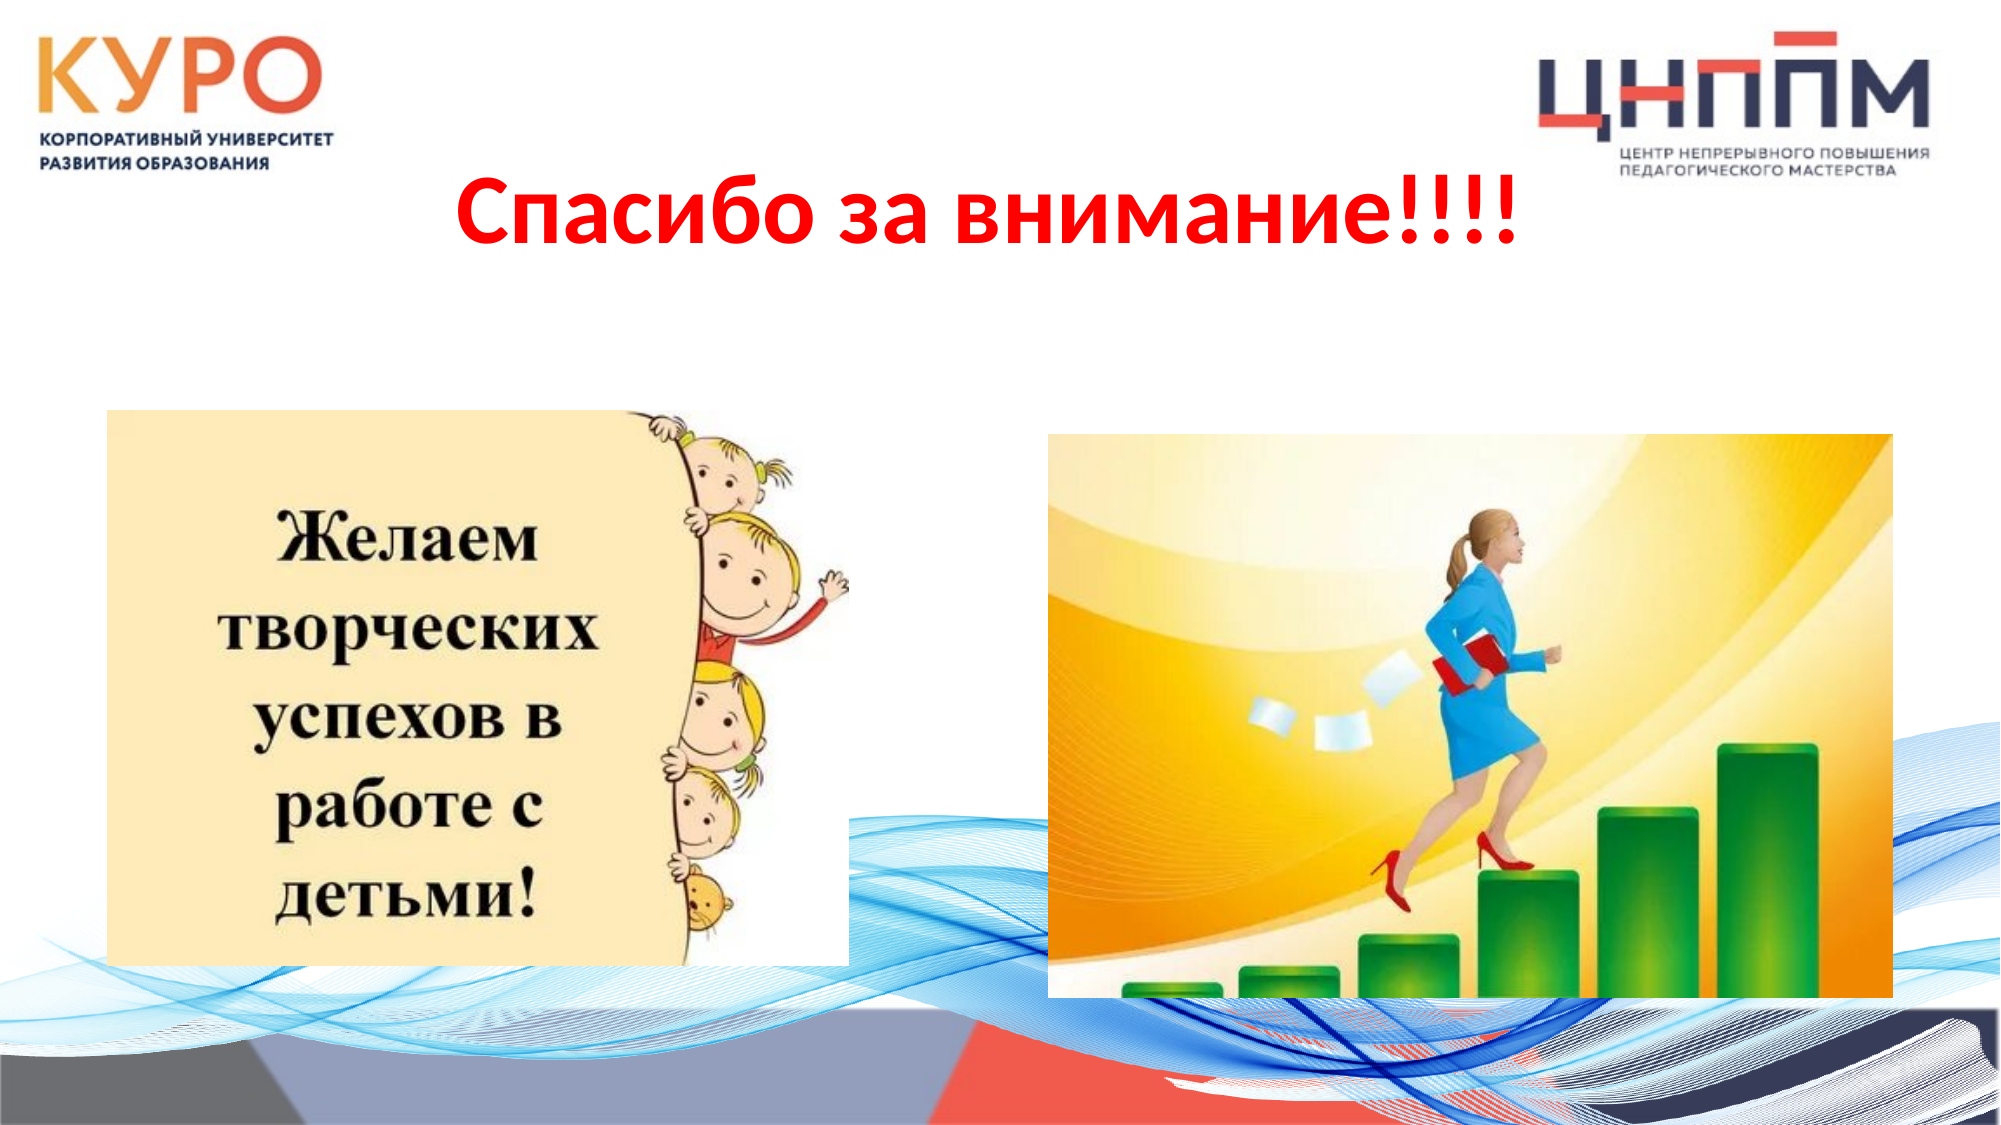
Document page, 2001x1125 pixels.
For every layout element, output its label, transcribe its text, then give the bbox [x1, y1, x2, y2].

text_box Спасибо за внимание!!!! [302, 158, 1679, 405]
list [1048, 434, 1893, 998]
picture [0, 0, 2001, 1125]
